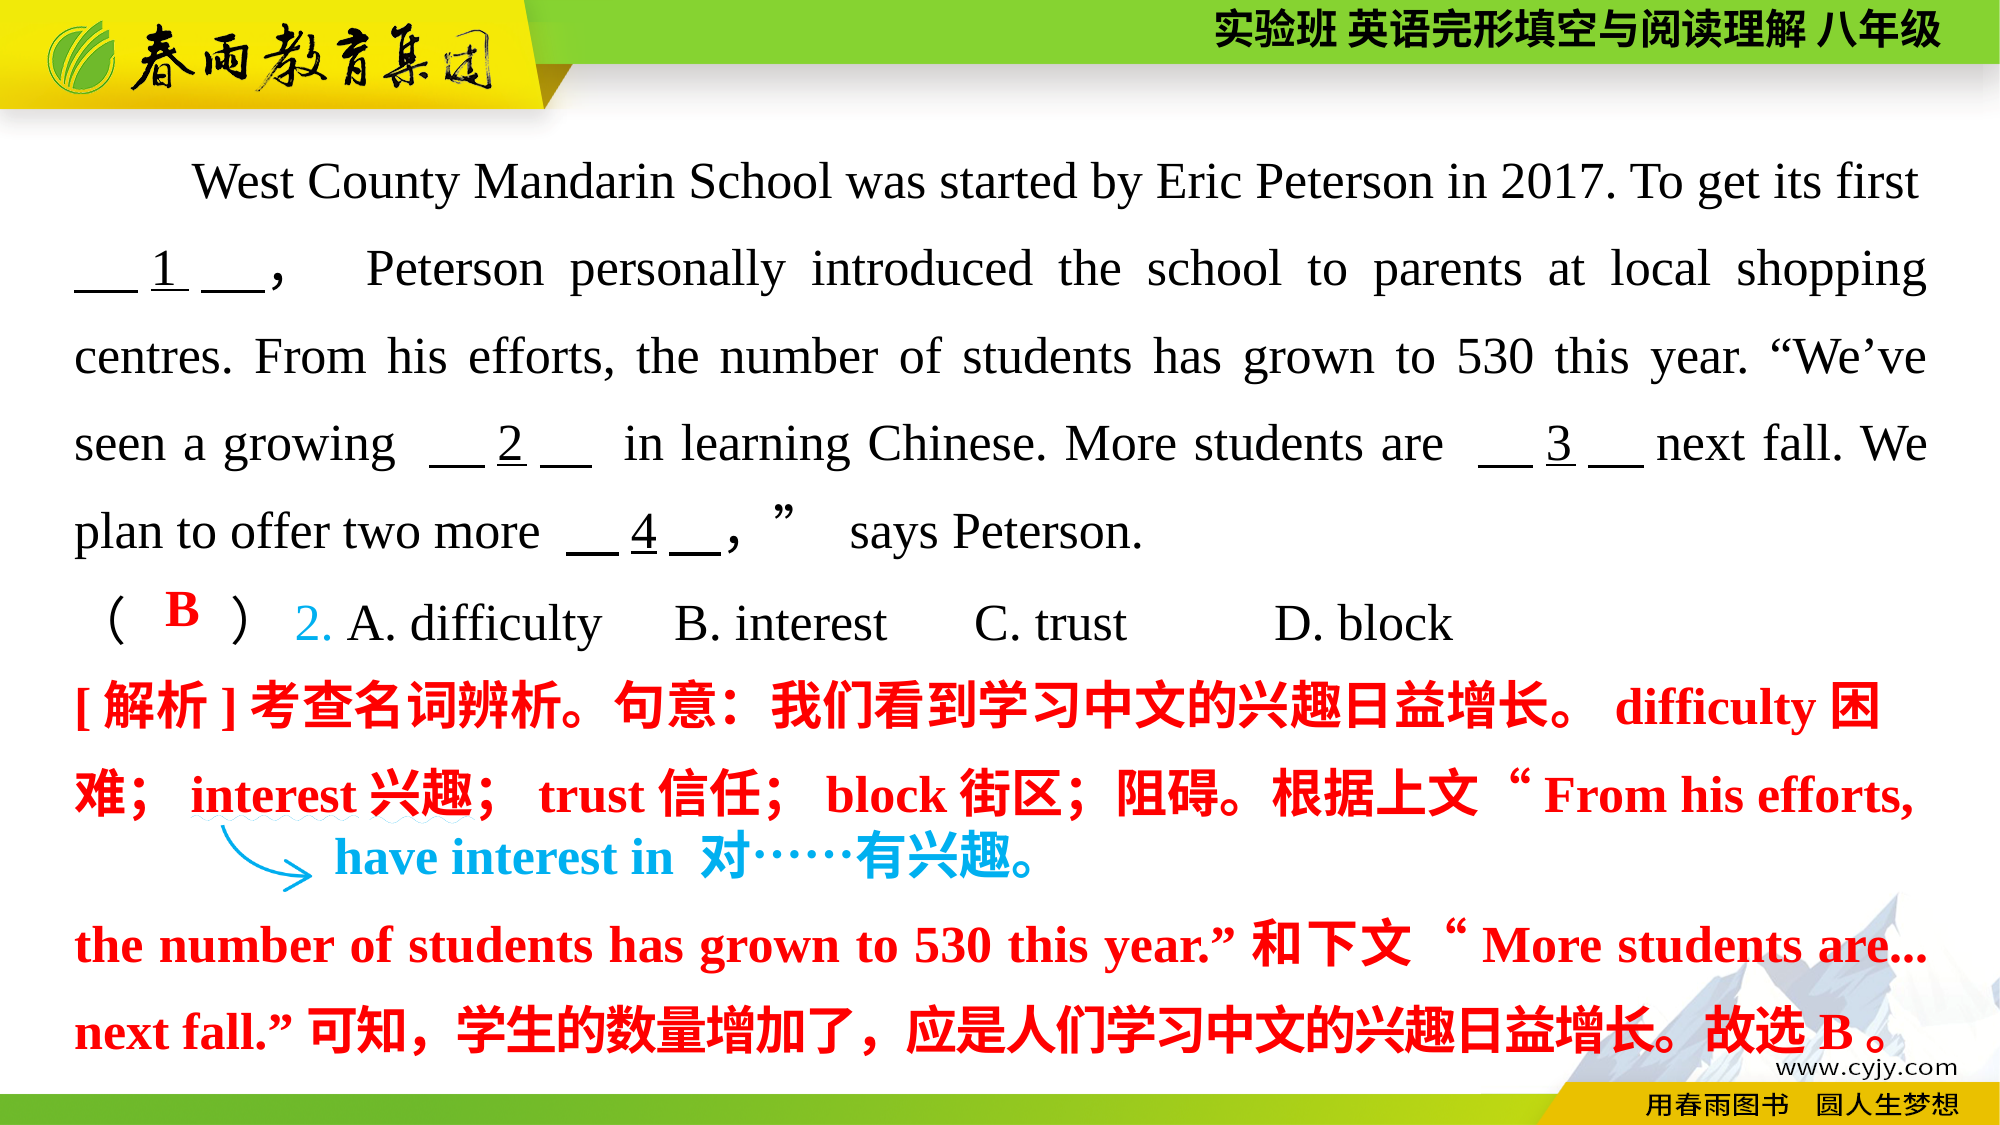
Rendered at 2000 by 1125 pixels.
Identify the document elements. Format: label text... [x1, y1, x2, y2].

text_box B [150, 567, 215, 640]
text_box （ ）2. A. difficulty B. interest C. trust D. block [59, 550, 1944, 640]
picture [0, 0, 2000, 1125]
text_box [解析]考查名词辨析。句意：我们看到学习中文的兴趣日益增长。difficulty困难；interest兴趣；trust信任；block街区；阻碍。根据上文“From his efforts, have interest in 对……有兴趣。 the number of students has grown to 530 this year.”和下文“More students are... next fall.”可知，学生的数量增加了，应是人们学习中文的兴趣日益增长。故选B。 [59, 640, 1944, 1068]
list West County Mandarin School was started by Eric Peterson in 2017. To get its first 1 ， Peterson personally introduced the school to parents at local shopping centres. From his efforts, the number of students has grown to 530 this year. “We’ve seen a growing 2 in learning Chinese. More students are 3，next fall. We plan to offer two more 4 ，” says Peterson. [59, 113, 1944, 550]
